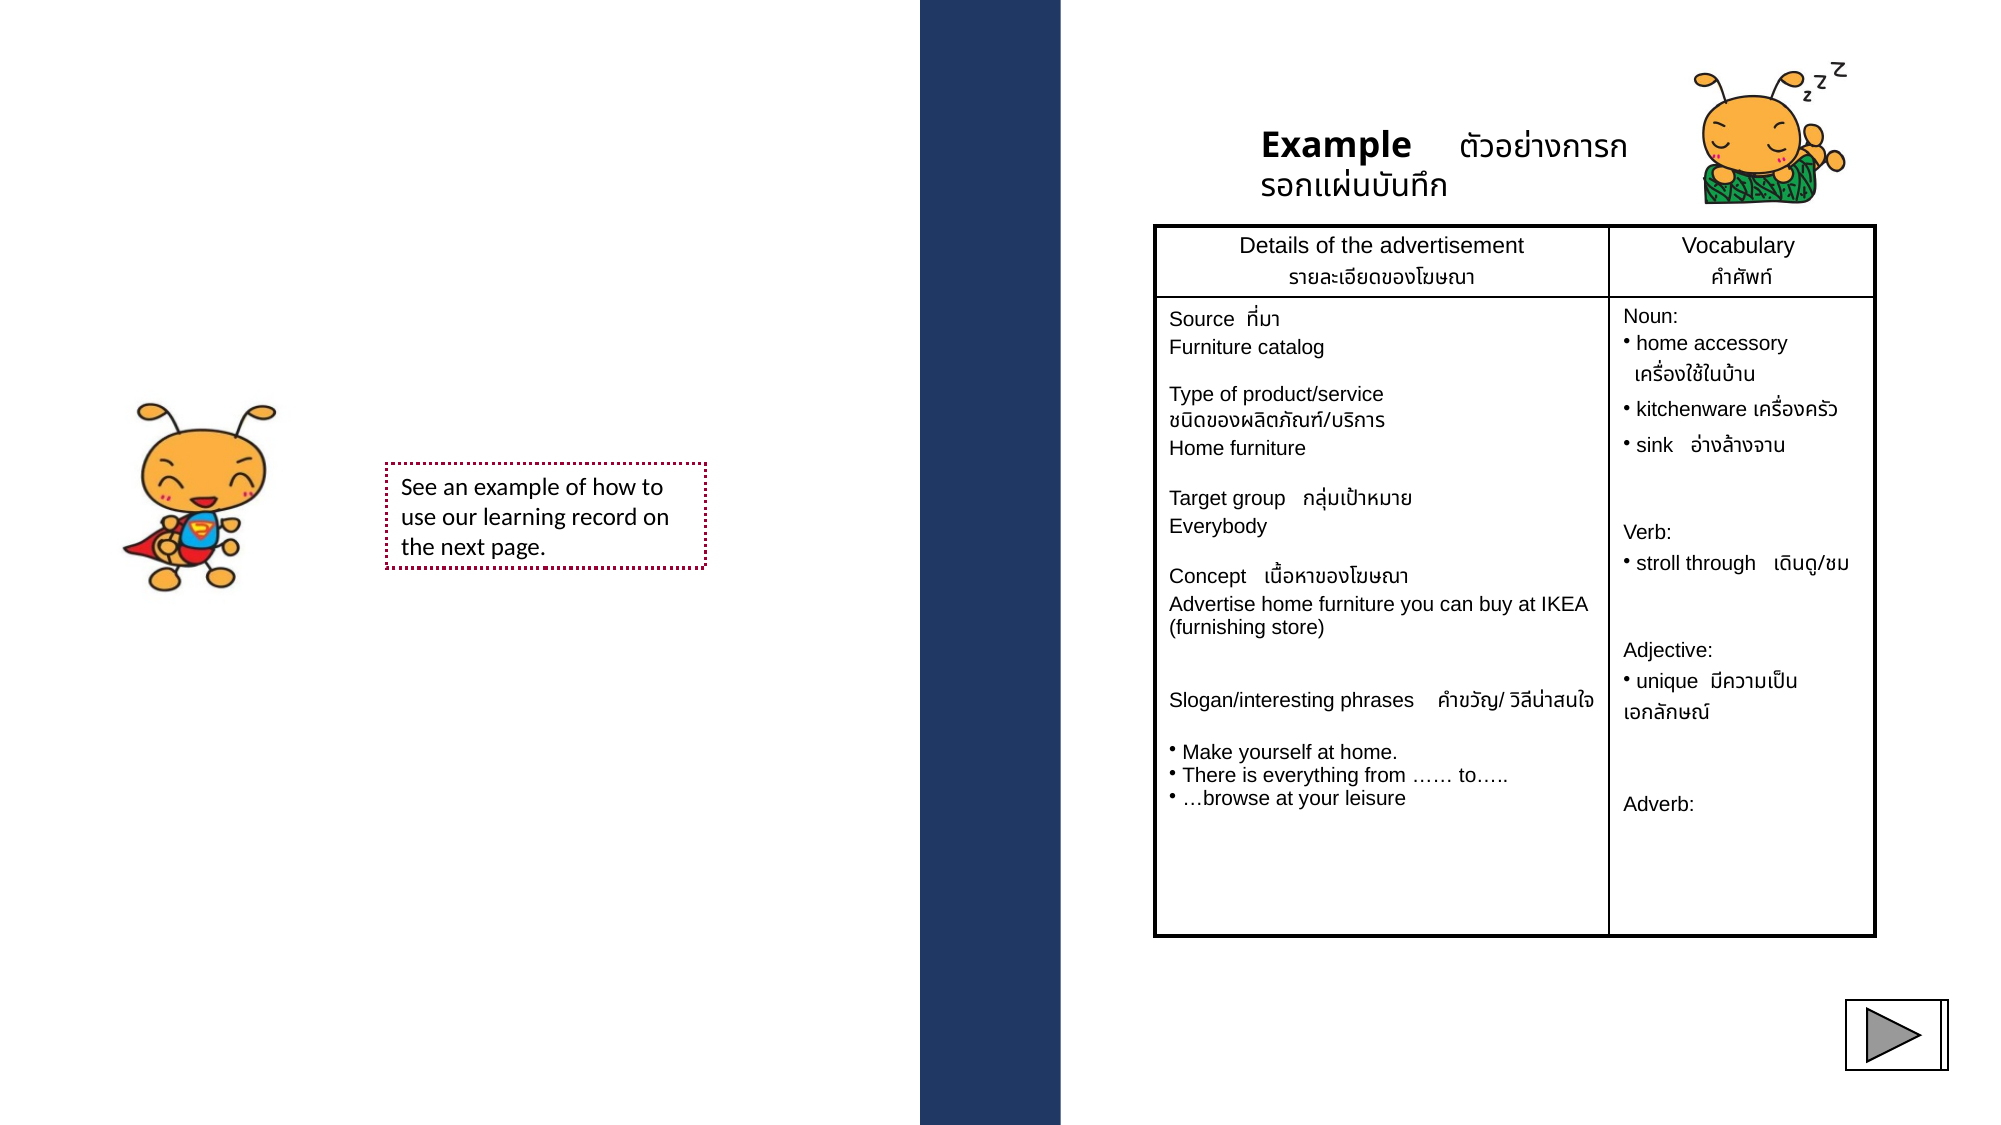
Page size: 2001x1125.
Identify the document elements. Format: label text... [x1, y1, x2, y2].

text_box [1055, 0, 1062, 1125]
text_box See an example of how to use our learning record on the next page. [386, 463, 706, 568]
text_box [1942, 999, 1949, 1071]
picture [60, 340, 310, 643]
text_box [919, 0, 1055, 1125]
table_header Vocabulary คำศัพท์ [1610, 228, 1873, 296]
table_cell Source ที่มา Furniture catalog Type of product/service ชนิดของผลิตภัณฑ์/บริการ Home furniture Target group กลุ่มเป้าหมาย Everybody Concept เนื้อหาของโฆษณา Advertise home furniture you can buy at IKEA (furnishing store) Slogan/interesting phrases คำขวัญ/ วิลีน่าสนใจ Make yourself at home. There is everything from …… to….. …browse at your leisure [1157, 298, 1608, 934]
table_cell Noun: home accessory เครื่องใช้ในบ้าน kitchenware เครื่องครัว sink อ่างล้างจาน Verb: stroll through เดินดู/ชม Adjective: unique มีความเป็นเอกลักษณ์ Adverb: [1610, 298, 1873, 934]
picture [1672, 11, 1871, 294]
text_box Example ตัวอย่างการกรอกแผ่นบันทึก [1244, 113, 1650, 211]
text_box [1845, 999, 1942, 1071]
table_header Details of the advertisement รายละเอียดของโฆษณา [1157, 228, 1608, 296]
